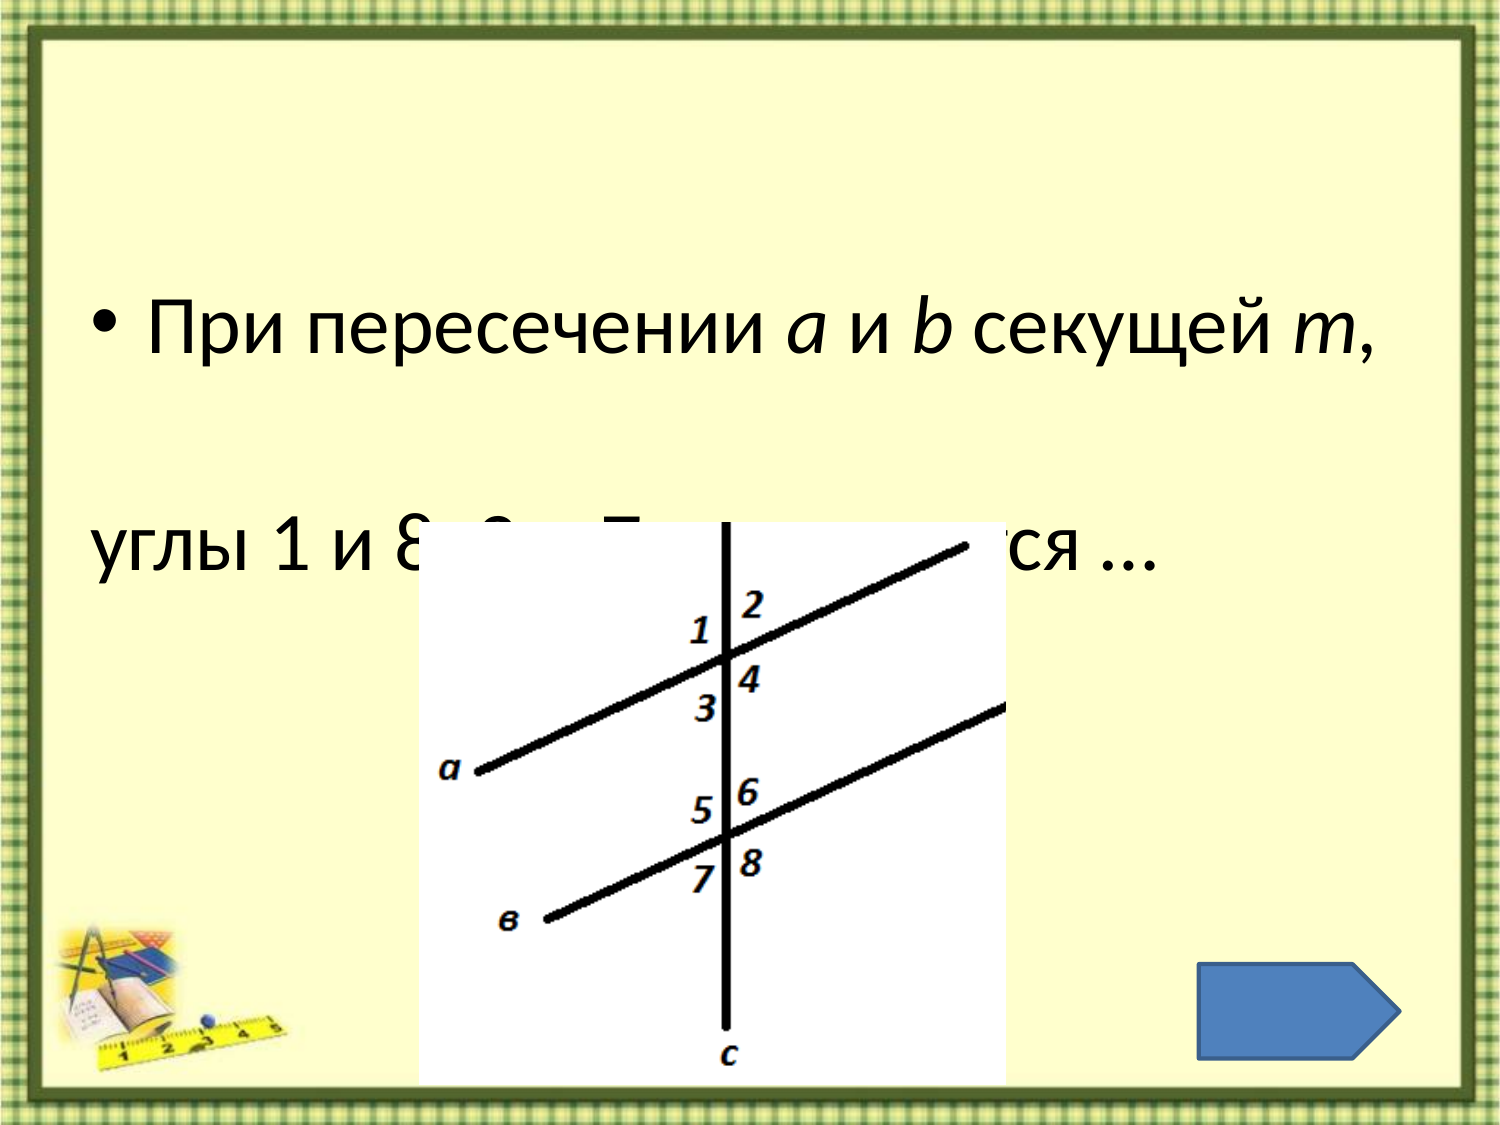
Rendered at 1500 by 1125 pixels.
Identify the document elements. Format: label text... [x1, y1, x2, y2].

list При пересечении a и b секущей m, углы 1 и 8, 2 и 7 называются … [75, 262, 1425, 1005]
text_box [1196, 961, 1402, 1061]
picture [0, 0, 1500, 1125]
